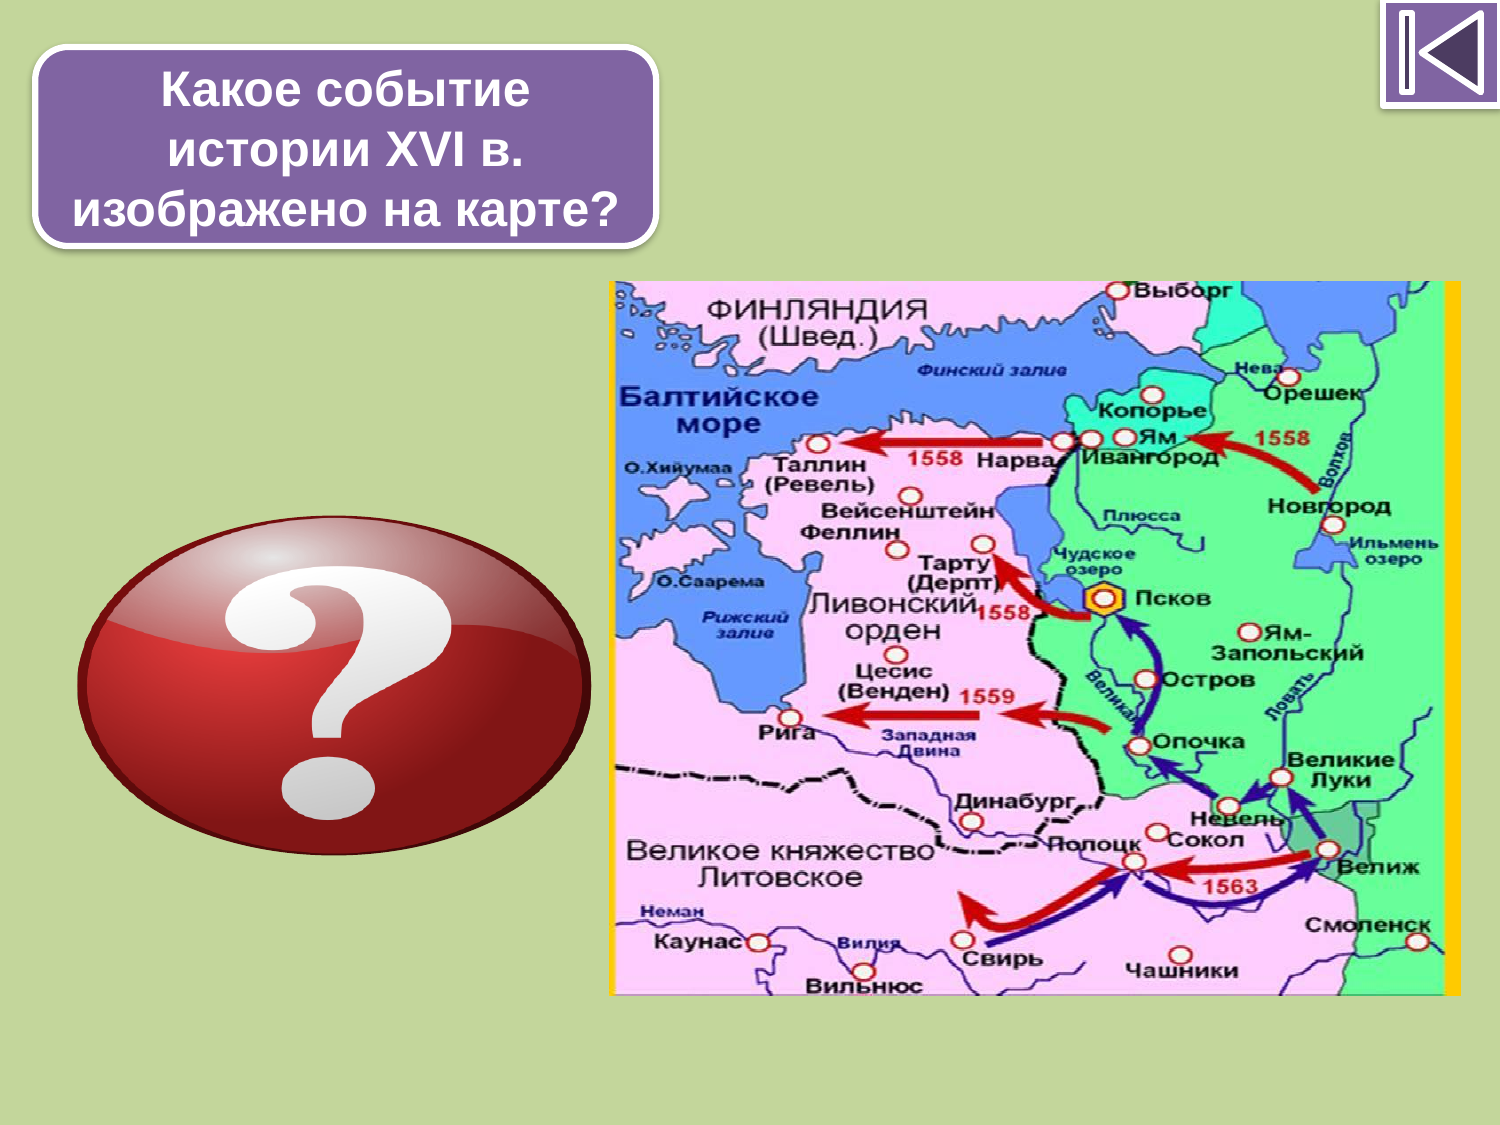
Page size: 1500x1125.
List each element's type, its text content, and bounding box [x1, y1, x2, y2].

picture [609, 280, 1461, 997]
picture [70, 515, 598, 856]
text_box Какое событие истории XVI в. изображено на карте? [32, 43, 660, 250]
text_box [1380, 0, 1500, 109]
